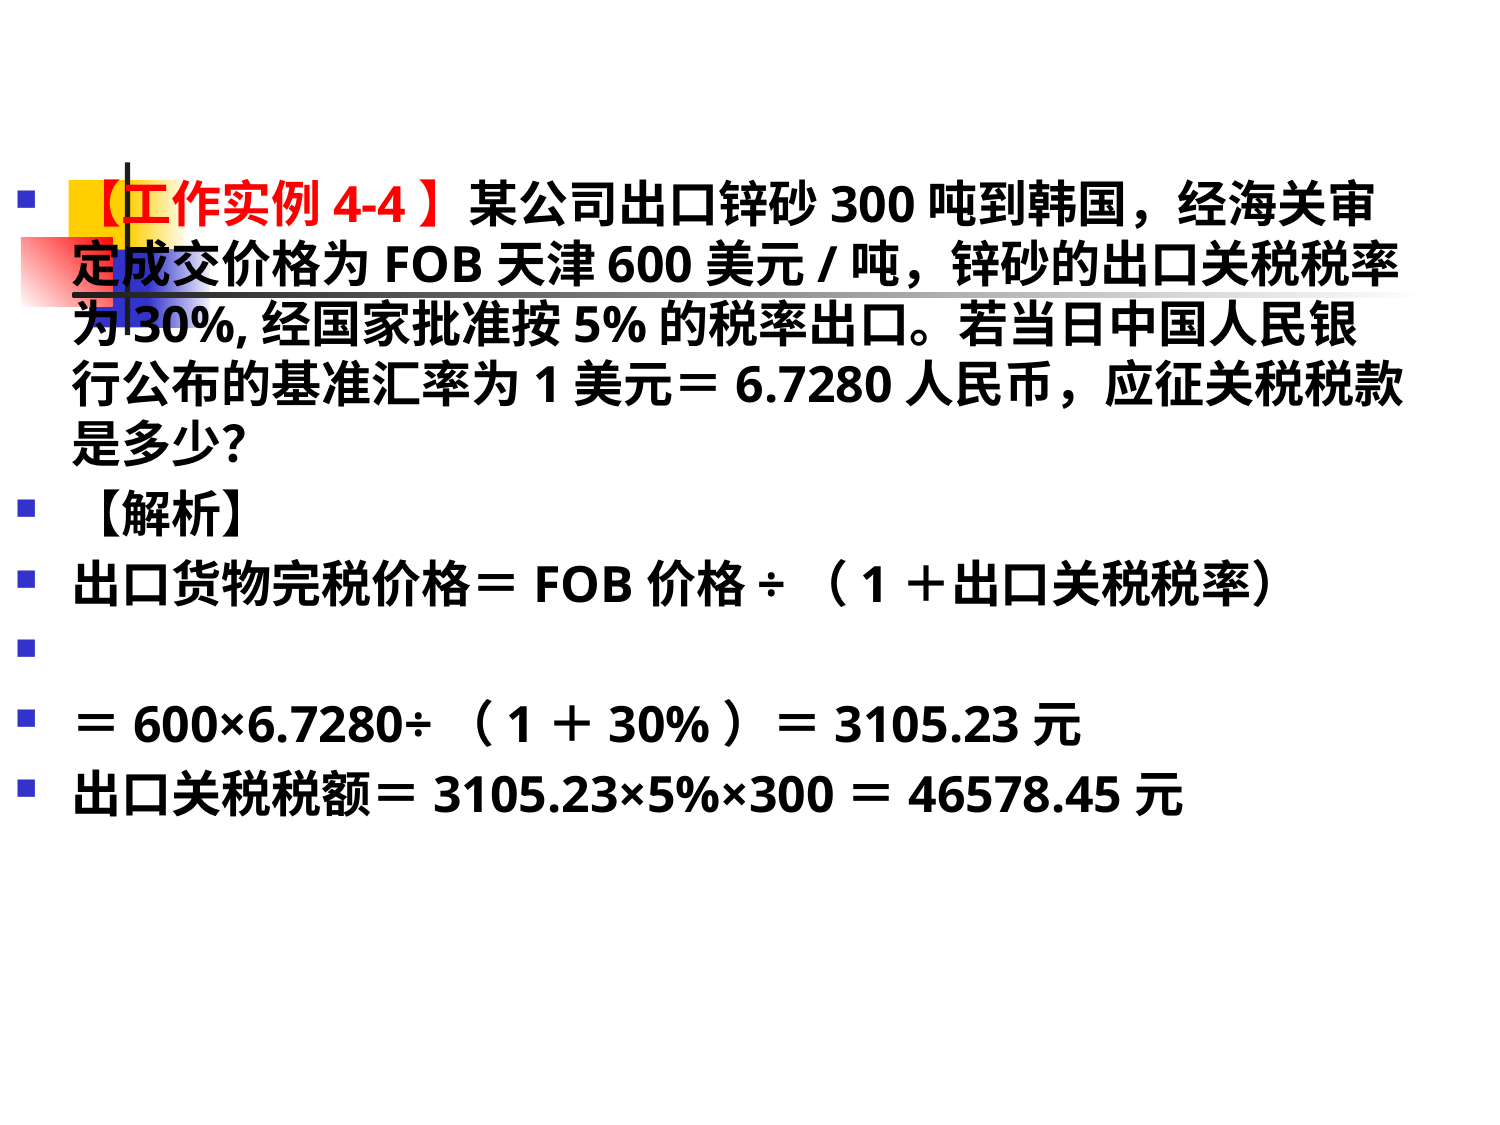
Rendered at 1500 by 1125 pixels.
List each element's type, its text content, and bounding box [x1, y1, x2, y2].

list 【工作实例4-4】某公司出口锌砂300吨到韩国，经海关审定成交价格为FOB天津600美元/吨，锌砂的出口关税税率为30%,经国家批准按5%的税率出口。若当日中国人民银行公布的基准汇率为1美元＝6.7280人民币，应征关税税款是多少？ 【解析】 出口货物完税价格＝FOB价格÷（1＋出口关税税率） ＝600×6.7280÷（1＋30%）＝3105.23元 出口关税税额＝3105.23×5%×300＝46578.45元 [0, 165, 1423, 1125]
